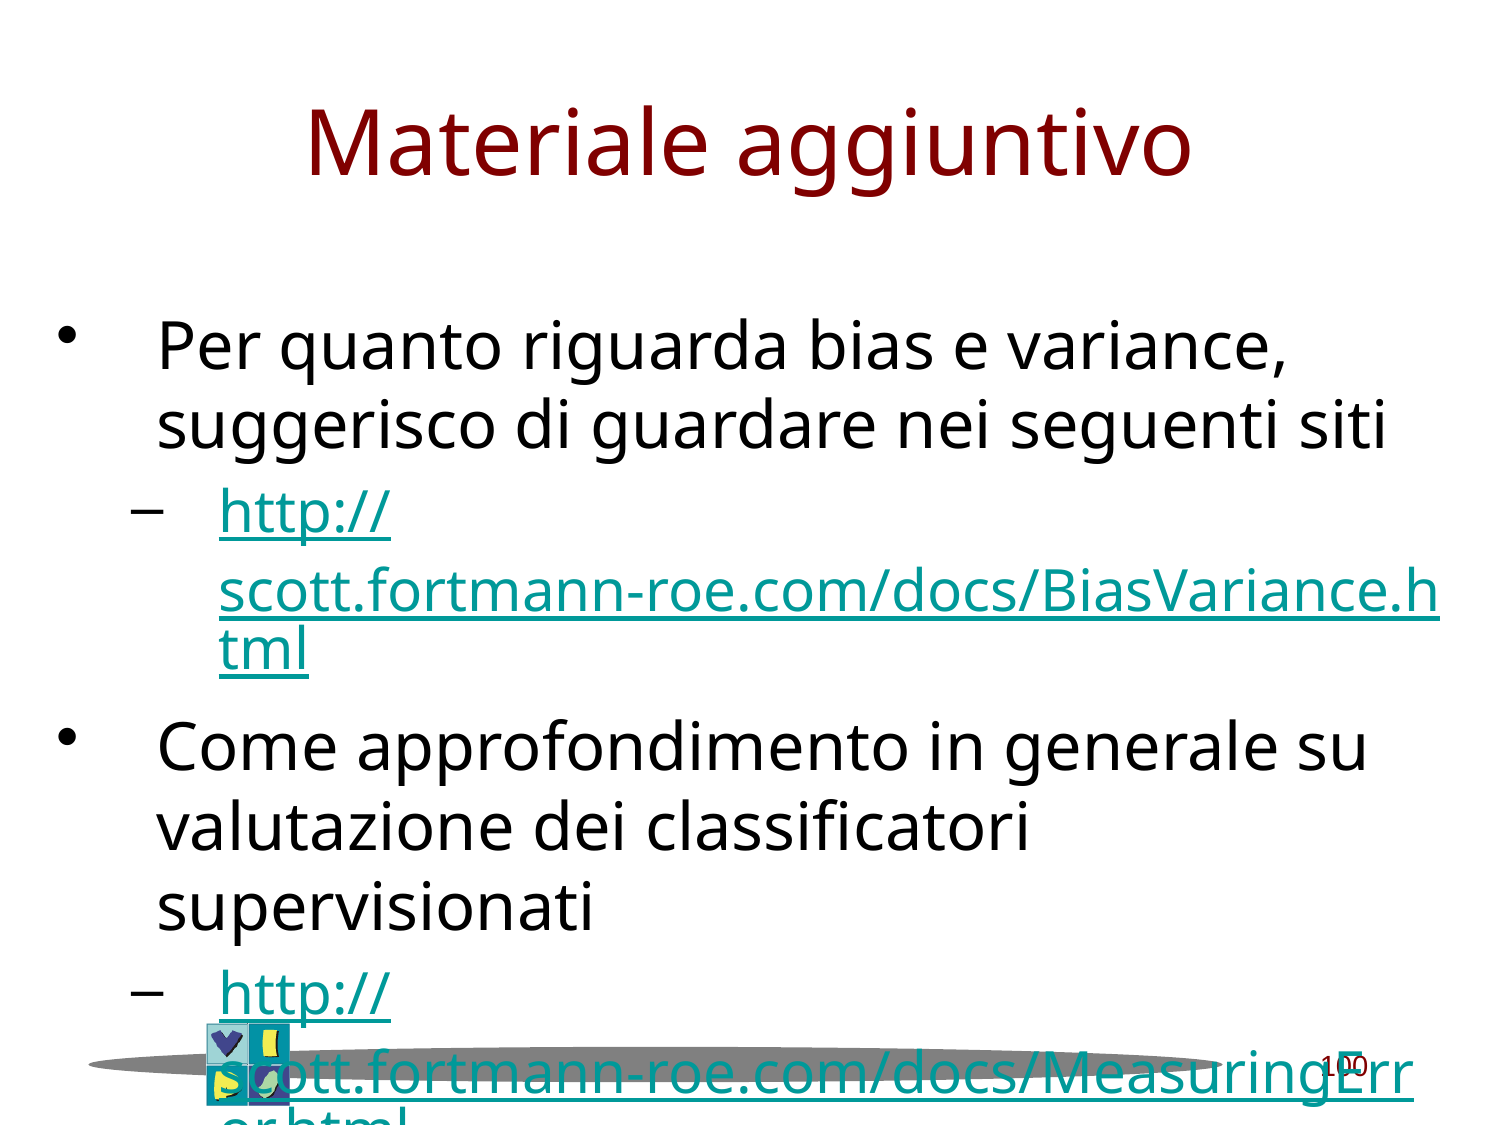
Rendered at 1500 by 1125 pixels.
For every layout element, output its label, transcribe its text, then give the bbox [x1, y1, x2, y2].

slide_number 100 [1033, 1039, 1384, 1118]
picture [206, 1023, 290, 1106]
text_box Per quanto riguarda bias e variance, suggerisco di guardare nei seguenti siti http://scott.fortmann-roe.com/docs/BiasVariance.html Come approfondimento in generale su valutazione dei classificatori supervisionati http://scott.fortmann-roe.com/docs/MeasuringError.html [41, 231, 1461, 975]
title Materiale aggiuntivo [75, 45, 1425, 231]
